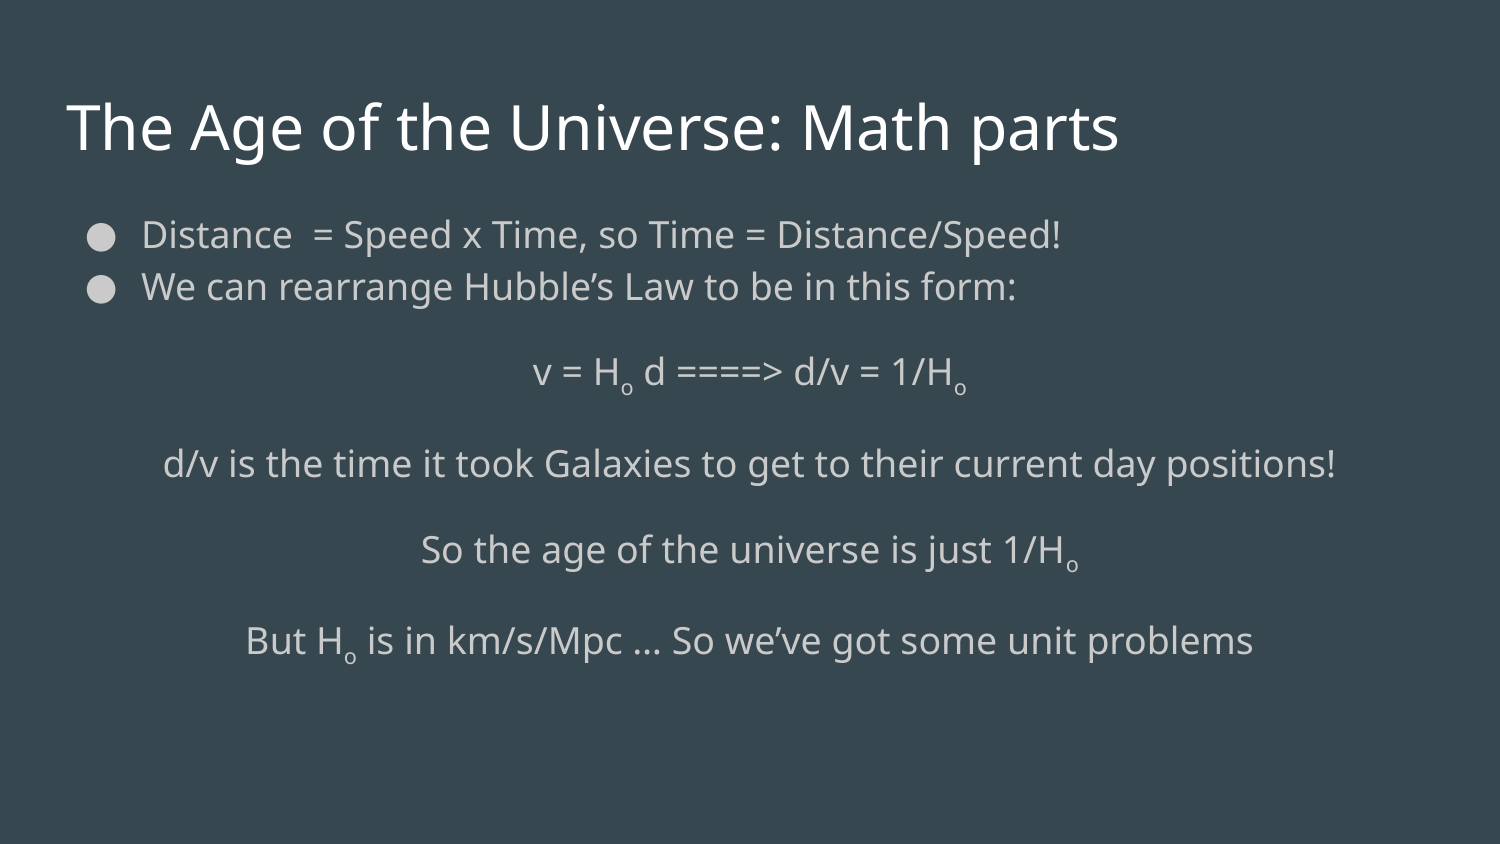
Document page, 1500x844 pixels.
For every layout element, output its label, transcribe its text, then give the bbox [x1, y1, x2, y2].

list Distance = Speed x Time, so Time = Distance/Speed! We can rearrange Hubble’s Law to be in this form: v = Ho d ====> d/v = 1/Ho d/v is the time it took Galaxies to get to their current day positions! So the age of the universe is just 1/Ho But Ho is in km/s/Mpc … So we’ve got some unit problems [51, 189, 1449, 750]
title The Age of the Universe: Math parts [51, 72, 1449, 167]
